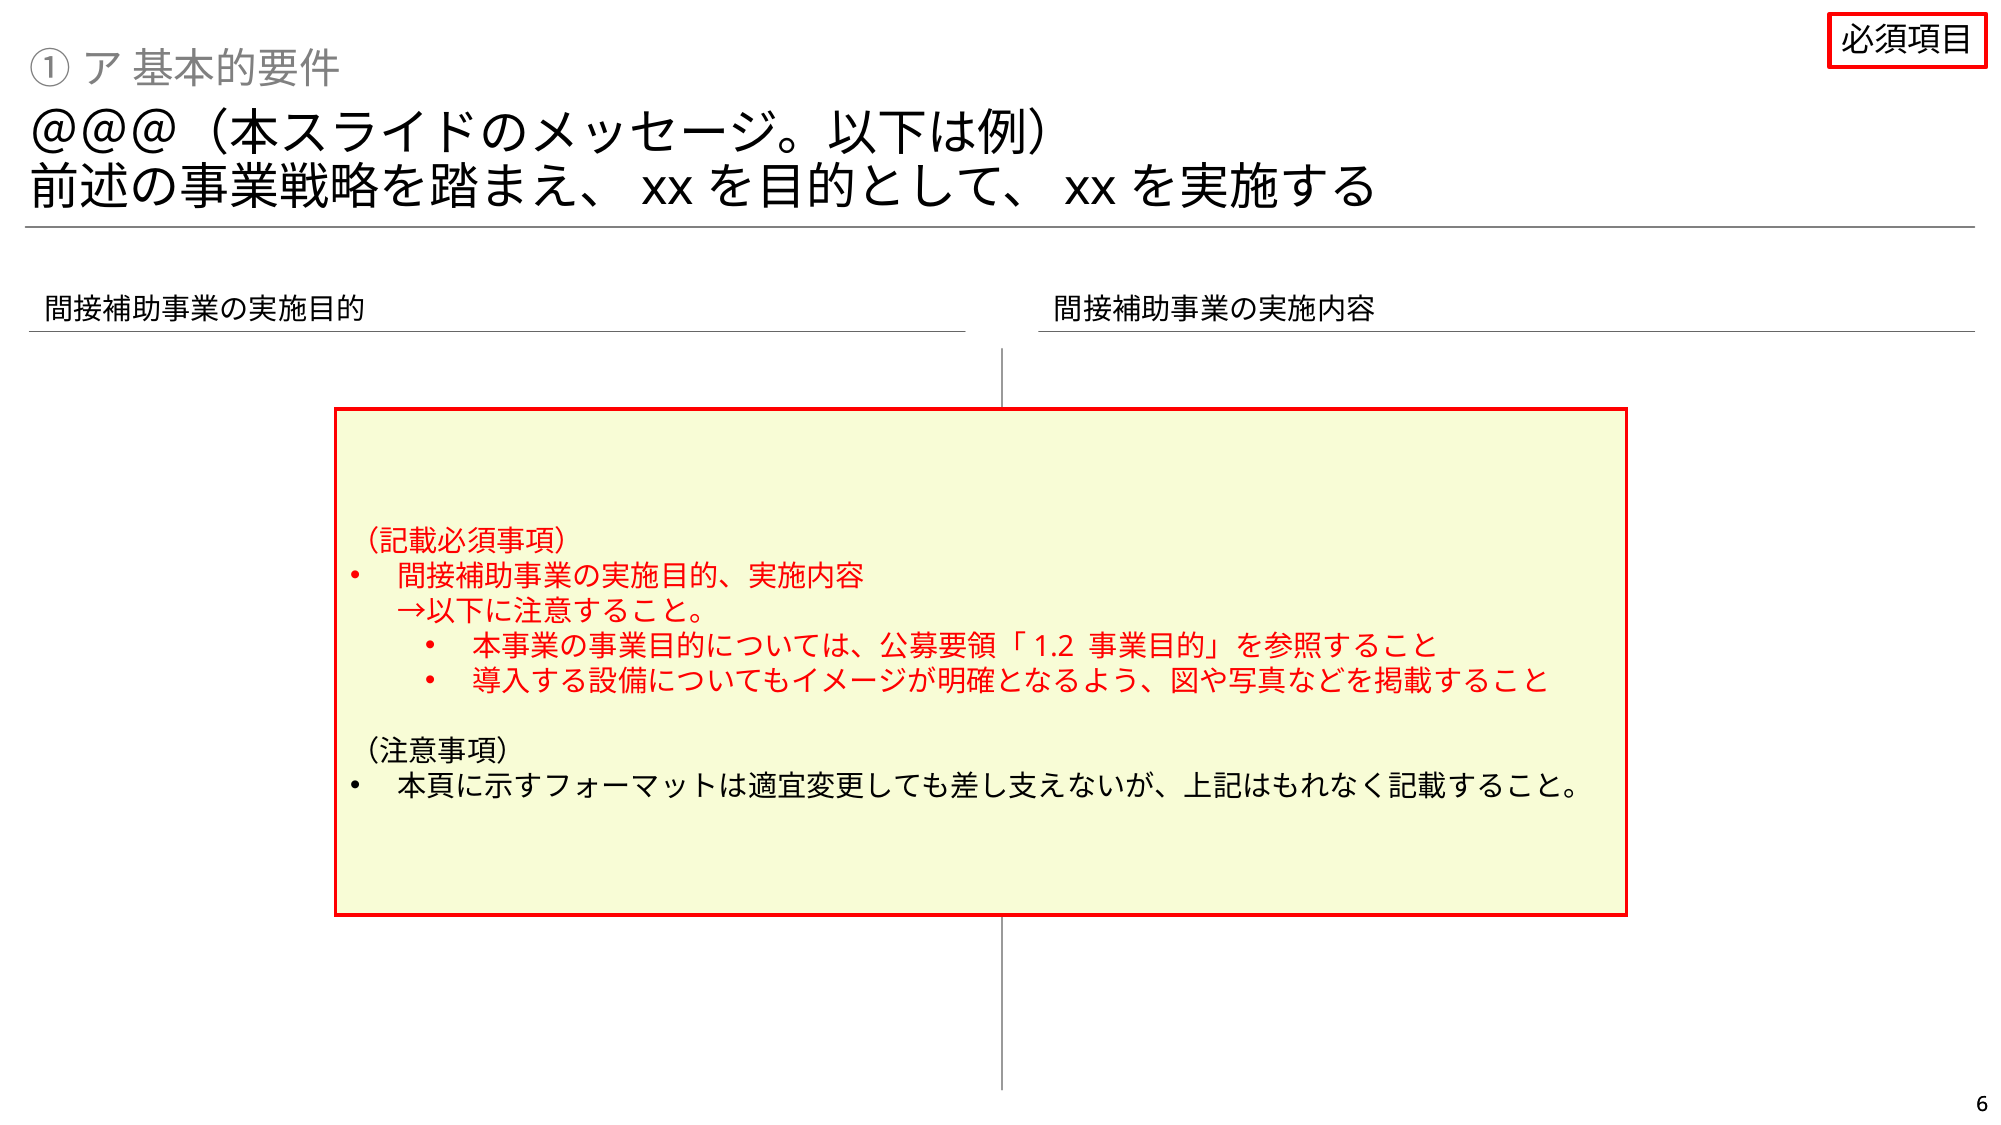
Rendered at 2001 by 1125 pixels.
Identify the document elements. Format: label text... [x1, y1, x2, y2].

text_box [1038, 283, 1975, 332]
text_box （記載必須事項） 間接補助事業の実施目的、実施内容 →以下に注意すること。 本事業の事業目的については、公募要領「1.2 事業目的」を参照すること 導入する設備についてもイメージが明確となるよう、図や写真などを掲載すること （注意事項） 本頁に示すフォーマットは適宜変更しても差し支えないが、上記はもれなく記載すること。 [1003, 407, 1628, 917]
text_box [28, 283, 966, 332]
text_box （記載必須事項） 間接補助事業の実施目的、実施内容 →以下に注意すること。 本事業の事業目的については、公募要領「1.2 事業目的」を参照すること 導入する設備についてもイメージが明確となるよう、図や写真などを掲載すること （注意事項） 本頁に示すフォーマットは適宜変更しても差し支えないが、上記はもれなく記載すること。 [334, 407, 1001, 917]
text_box ①ア 基本的要件 [29, 47, 1802, 94]
text_box ＠＠＠（本スライドのメッセージ。以下は例） 前述の事業戦略を踏まえ、xxを目的として、xxを実施する [29, 107, 1875, 216]
text_box 必須項目 [1829, 13, 1986, 68]
